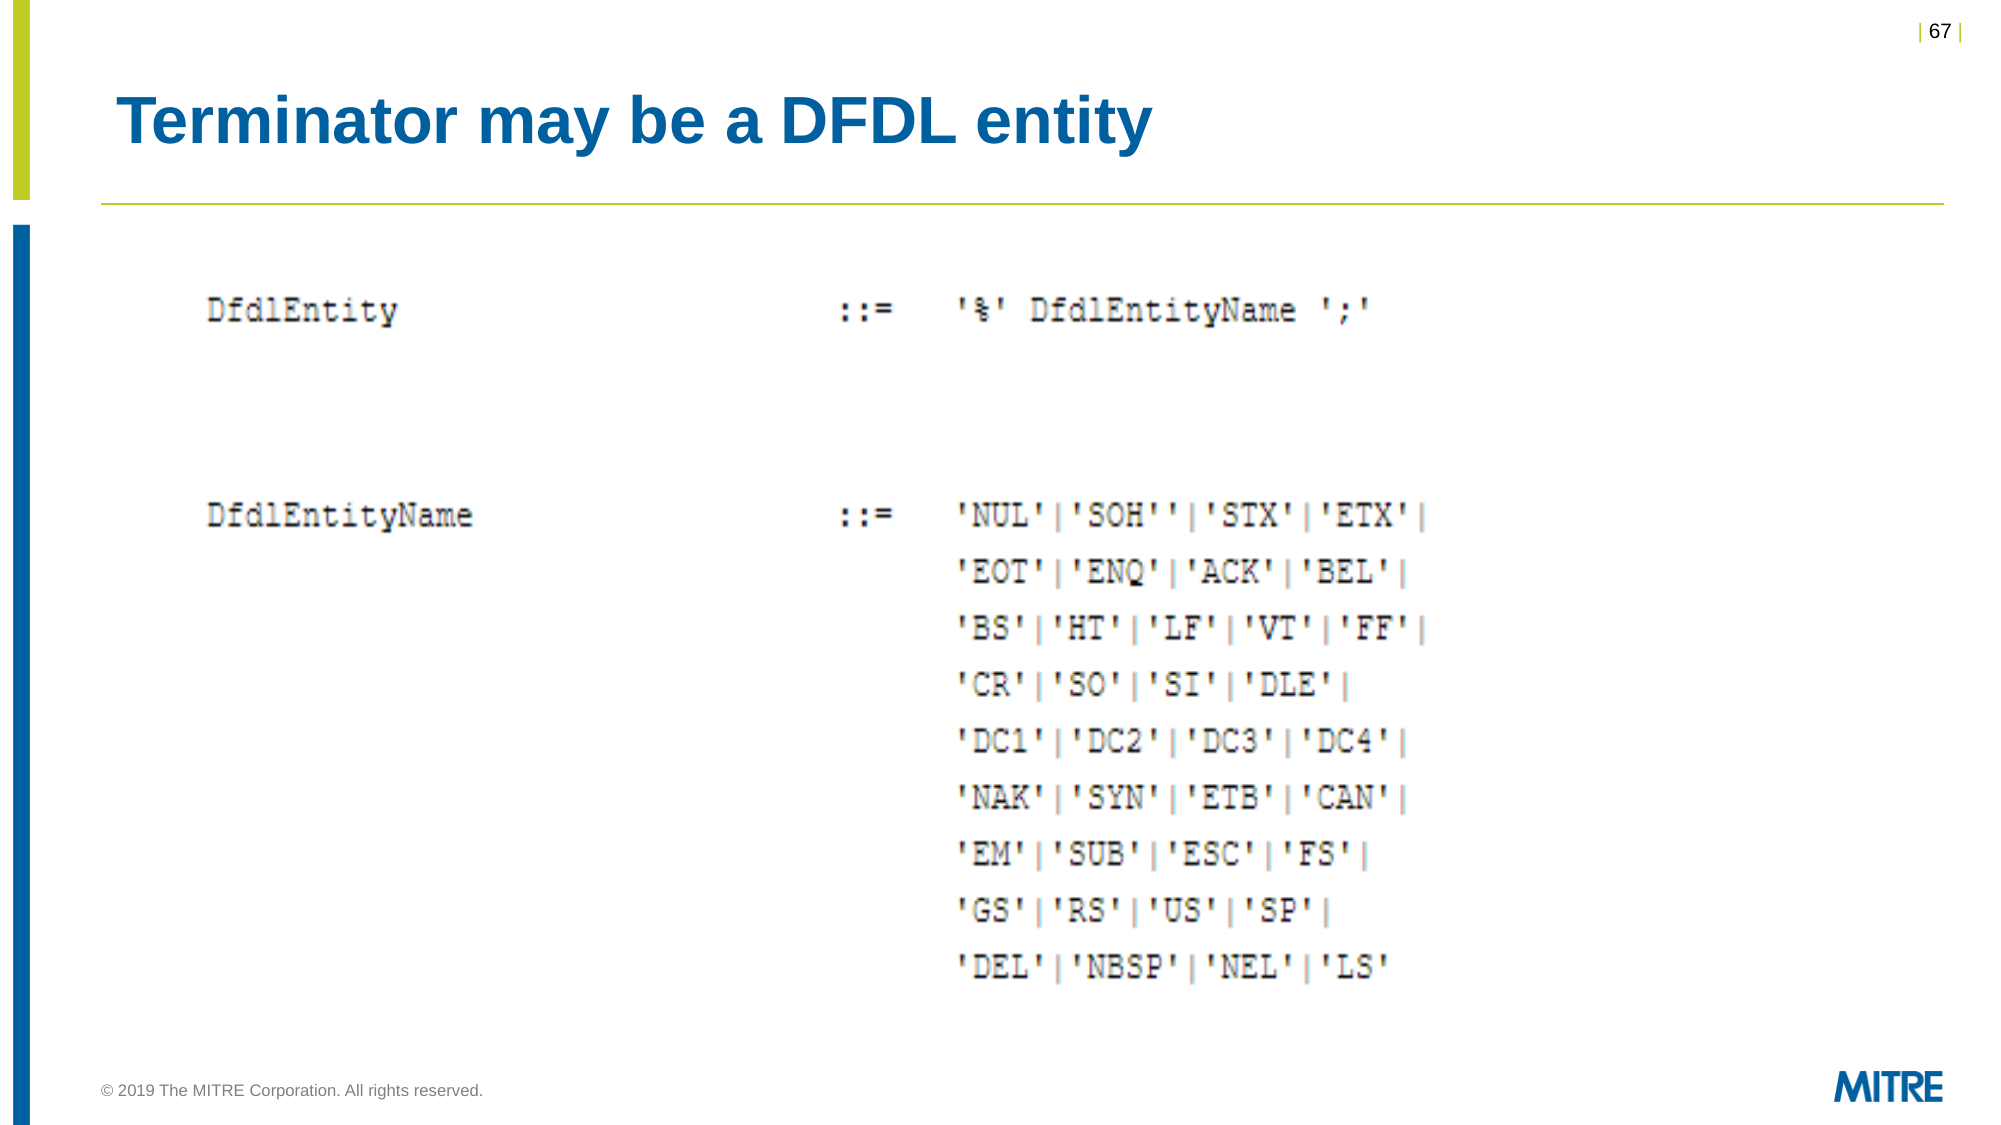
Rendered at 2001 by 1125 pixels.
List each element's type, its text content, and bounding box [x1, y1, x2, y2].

footer © 2019 The MITRE Corporation. All rights reserved. [101, 1069, 1338, 1110]
title Terminator may be a DFDL entity [101, 60, 1945, 184]
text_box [200, 269, 1467, 1010]
picture [1834, 1068, 1945, 1109]
